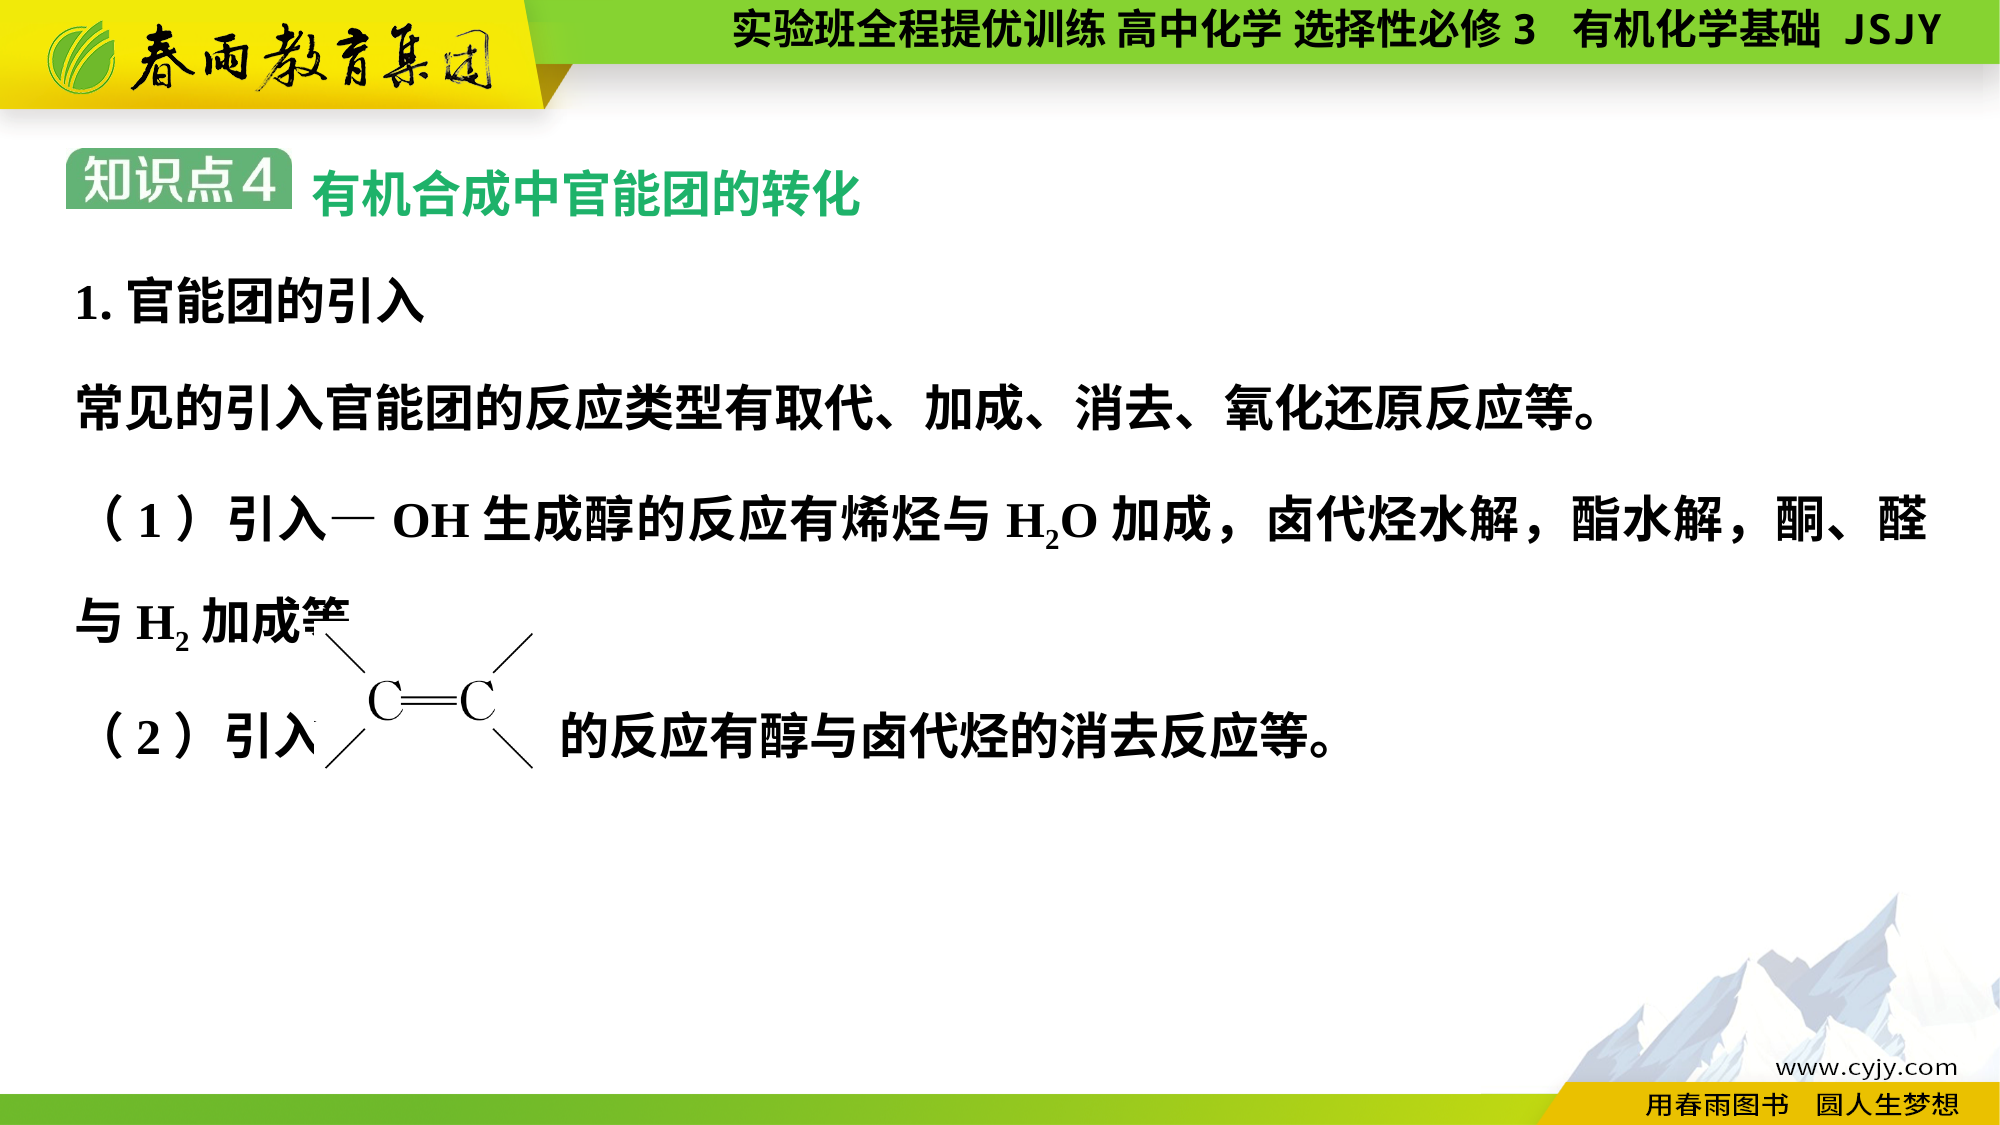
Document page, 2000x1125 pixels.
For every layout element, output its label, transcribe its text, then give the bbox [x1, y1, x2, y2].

list 有机合成中官能团的转化 1.官能团的引入 常见的引入官能团的反应类型有取代、加成、消去、氧化还原反应等。 （1）引入—OH生成醇的反应有烯烃与H2O加成，卤代烃水解，酯水解，酮、醛与H2加成等。 （2）引入 的反应有醇与卤代烃的消去反应等。 [59, 125, 1944, 754]
picture [0, 0, 2000, 1125]
